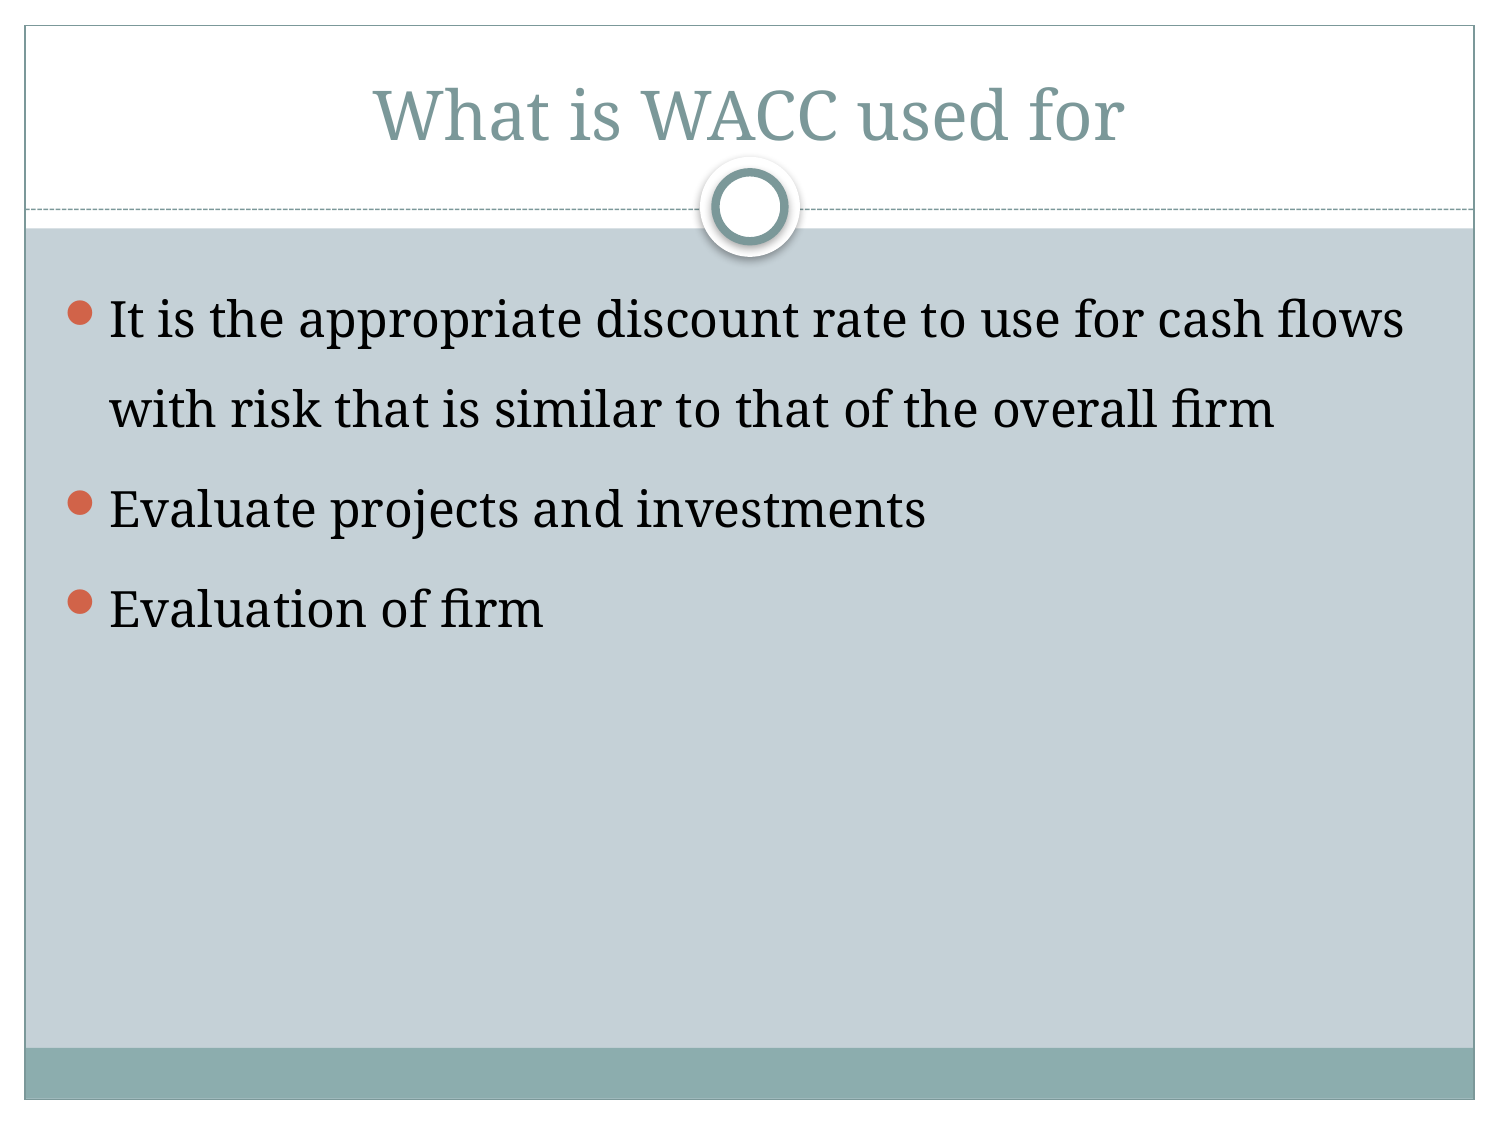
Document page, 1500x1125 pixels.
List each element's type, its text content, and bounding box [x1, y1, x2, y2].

list It is the appropriate discount rate to use for cash flows with risk that is similar to that of the overall firm Evaluate projects and investments Evaluation of firm [49, 250, 1445, 1001]
title What is WACC used for [49, 37, 1450, 162]
